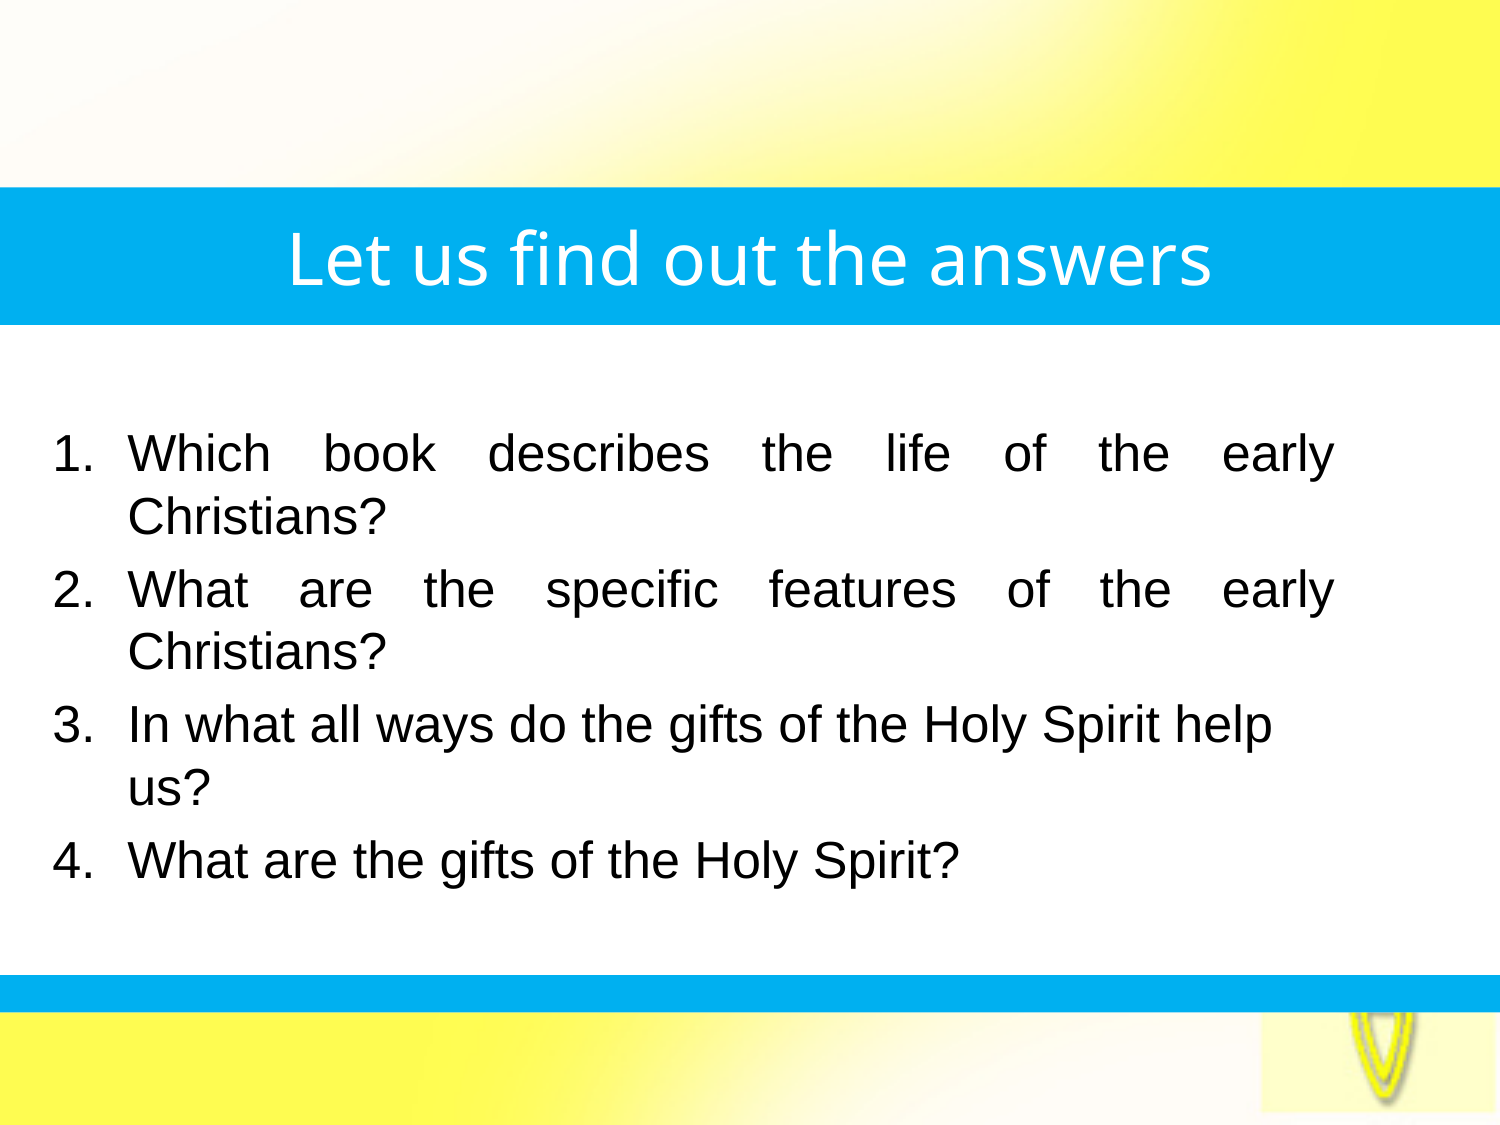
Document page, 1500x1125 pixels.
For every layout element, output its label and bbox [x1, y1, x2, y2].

picture [976, 246, 1008, 284]
picture [0, 1013, 1500, 1125]
picture [667, 246, 702, 285]
picture [1182, 246, 1209, 285]
picture [294, 233, 322, 284]
picture [873, 246, 905, 285]
picture [459, 246, 486, 285]
picture [0, 326, 1500, 974]
picture [416, 246, 448, 285]
picture [932, 246, 962, 285]
picture [541, 246, 546, 284]
picture [1051, 246, 1104, 284]
picture [329, 246, 361, 285]
picture [603, 230, 636, 285]
picture [1154, 246, 1175, 284]
picture [1111, 246, 1143, 285]
picture [798, 238, 820, 285]
picture [830, 230, 862, 284]
picture [560, 246, 592, 284]
picture [540, 232, 547, 239]
picture [1018, 246, 1045, 285]
picture [753, 238, 775, 285]
picture [0, 0, 1500, 187]
picture [511, 230, 536, 284]
picture [367, 238, 389, 285]
picture [712, 246, 744, 285]
